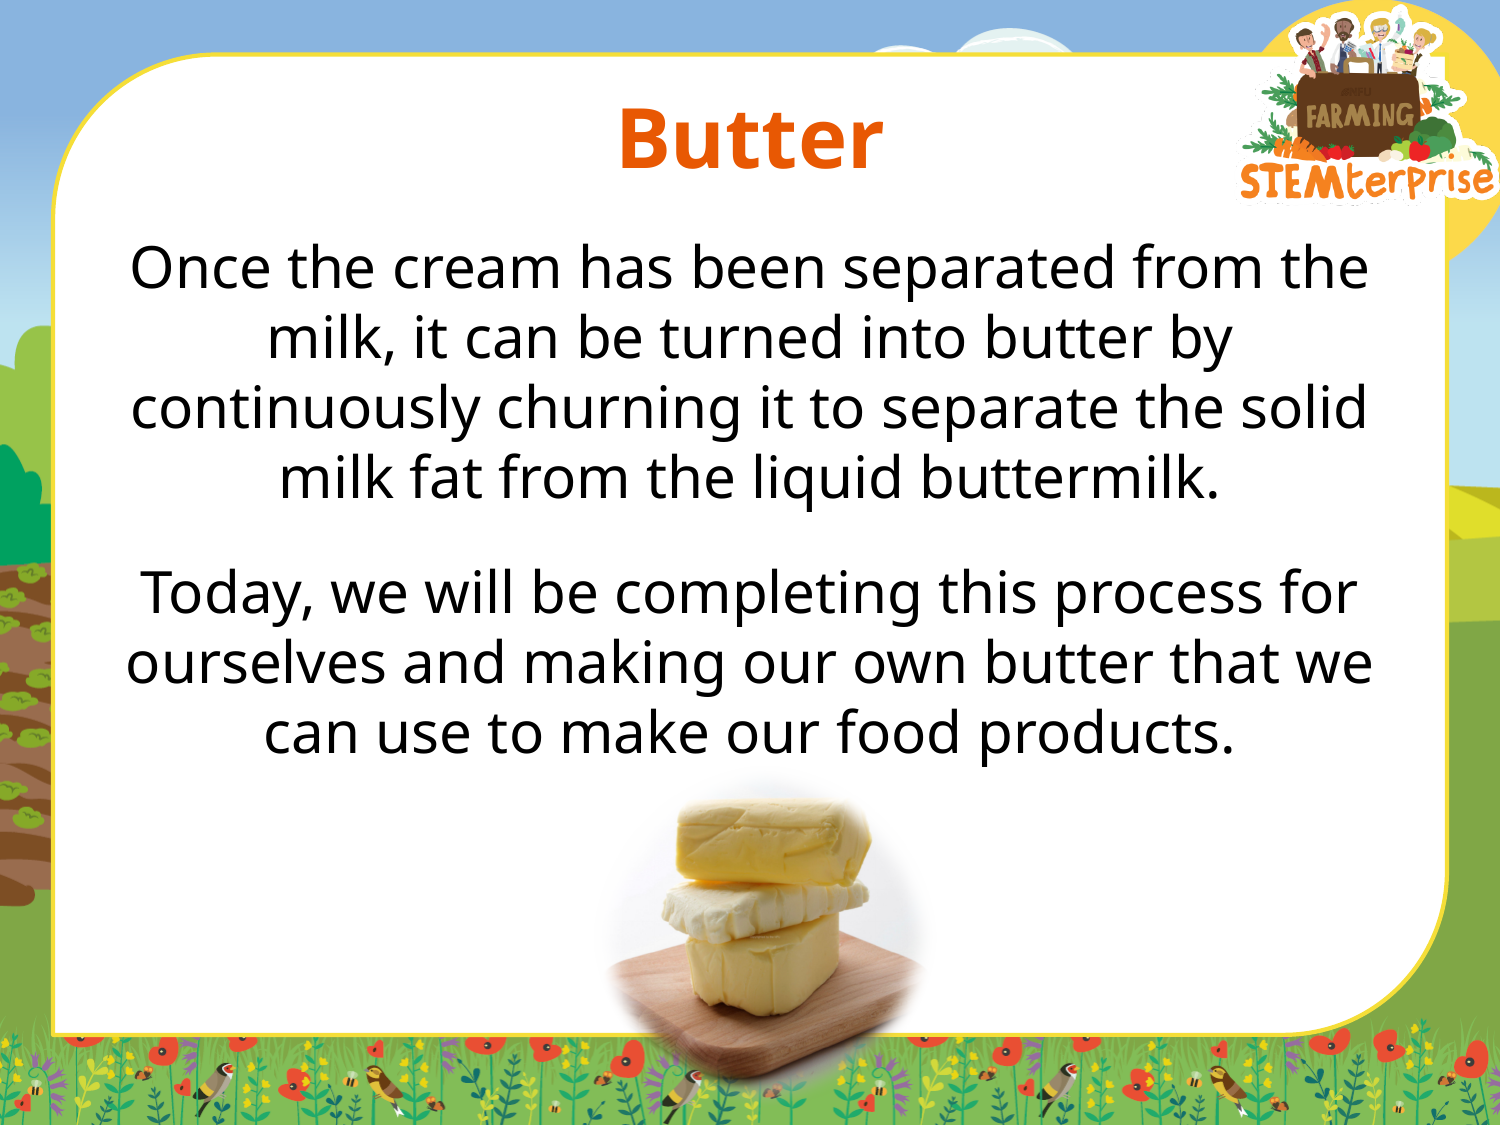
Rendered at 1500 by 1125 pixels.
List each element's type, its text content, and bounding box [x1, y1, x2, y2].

picture [0, 0, 1500, 1125]
text_box [50, 130, 585, 1038]
text_box Butter Once the cream has been separated from the milk, it can be turned into butter by continuously churning it to separate the solid milk fat from the liquid buttermilk. Today, we will be completing this process for ourselves and making our own butter that we can use to make our food products. [76, 78, 1424, 873]
text_box [128, 52, 1228, 78]
text_box [944, 214, 1450, 1037]
